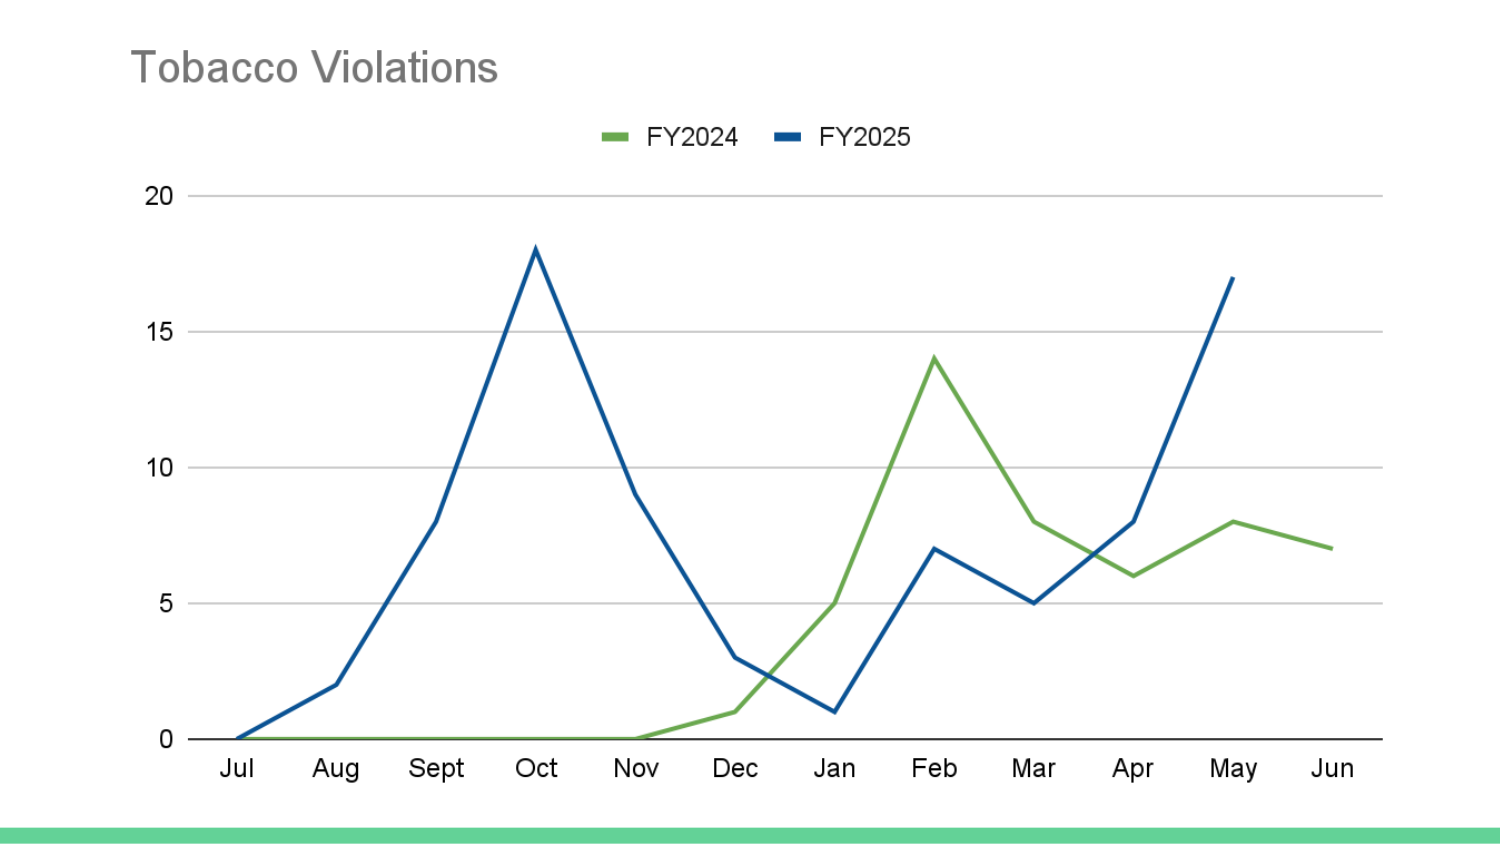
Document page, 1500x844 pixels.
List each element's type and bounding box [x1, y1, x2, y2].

picture [89, 0, 1424, 825]
